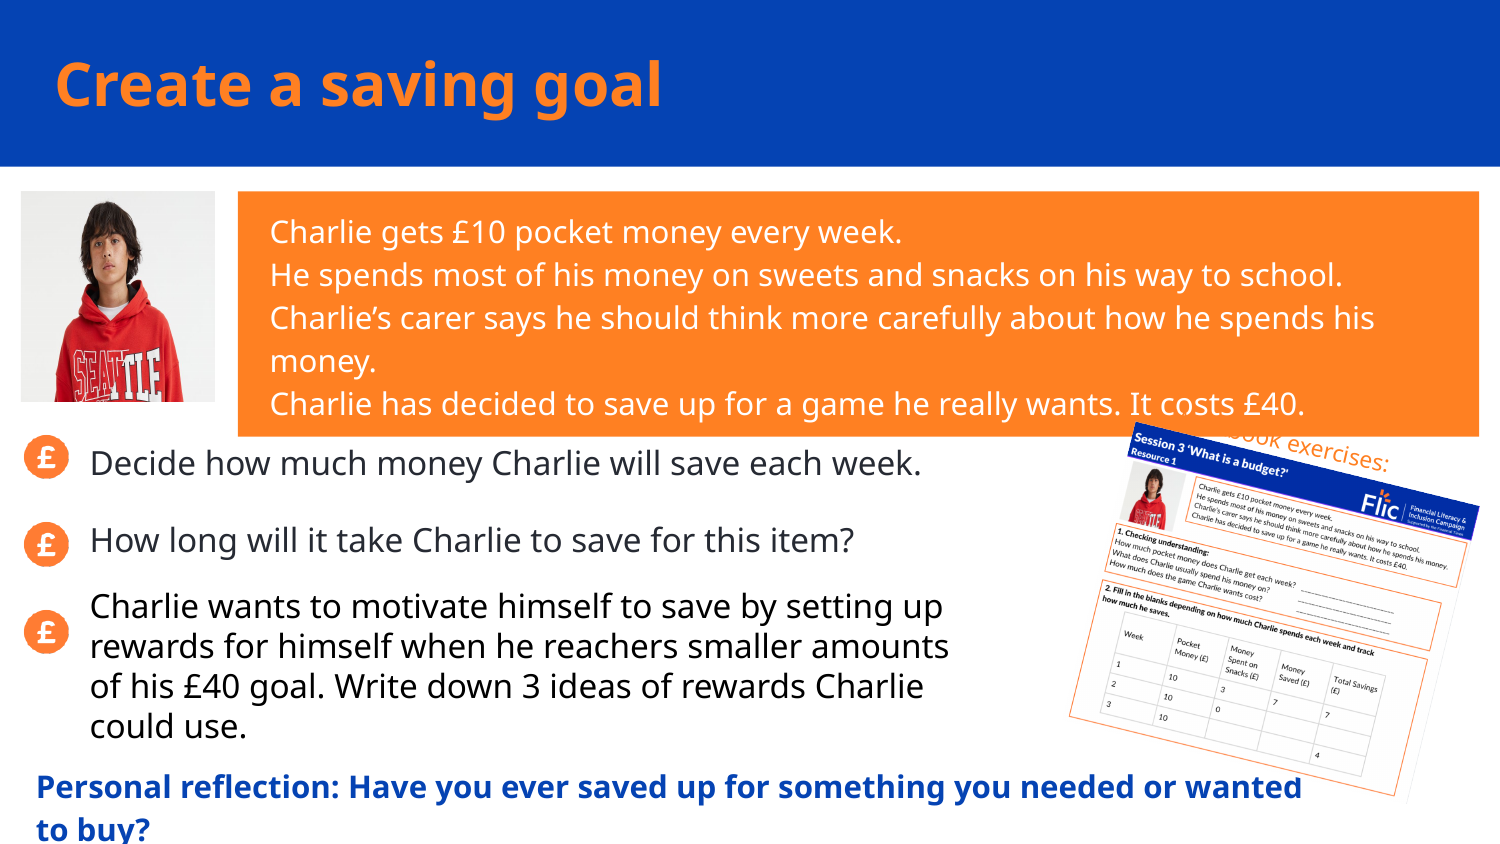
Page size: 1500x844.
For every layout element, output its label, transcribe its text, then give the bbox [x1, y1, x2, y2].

picture [23, 521, 69, 567]
text_box Decide how much money Charlie will save each week. How long will it take Charlie to save for this item? Charlie wants to motivate himself to save by setting up rewards for himself when he reachers smaller amounts of his £40 goal. Write down 3 ideas of rewards Charlie could use. [57, 421, 991, 746]
picture [23, 433, 69, 480]
text_box Charlie gets £10 pocket money every week. He spends most of his money on sweets and snacks on his way to school. Charlie’s carer says he should think more carefully about how he spends his money. Charlie has decided to save up for a game he really wants. It costs £40. [237, 191, 1480, 437]
text_box Personal reflection: Have you ever saved up for something you needed or wanted to buy? [20, 746, 1320, 844]
title Create a saving goal [39, 39, 1308, 125]
picture [23, 608, 69, 655]
picture [20, 191, 216, 402]
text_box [1061, 384, 1480, 804]
